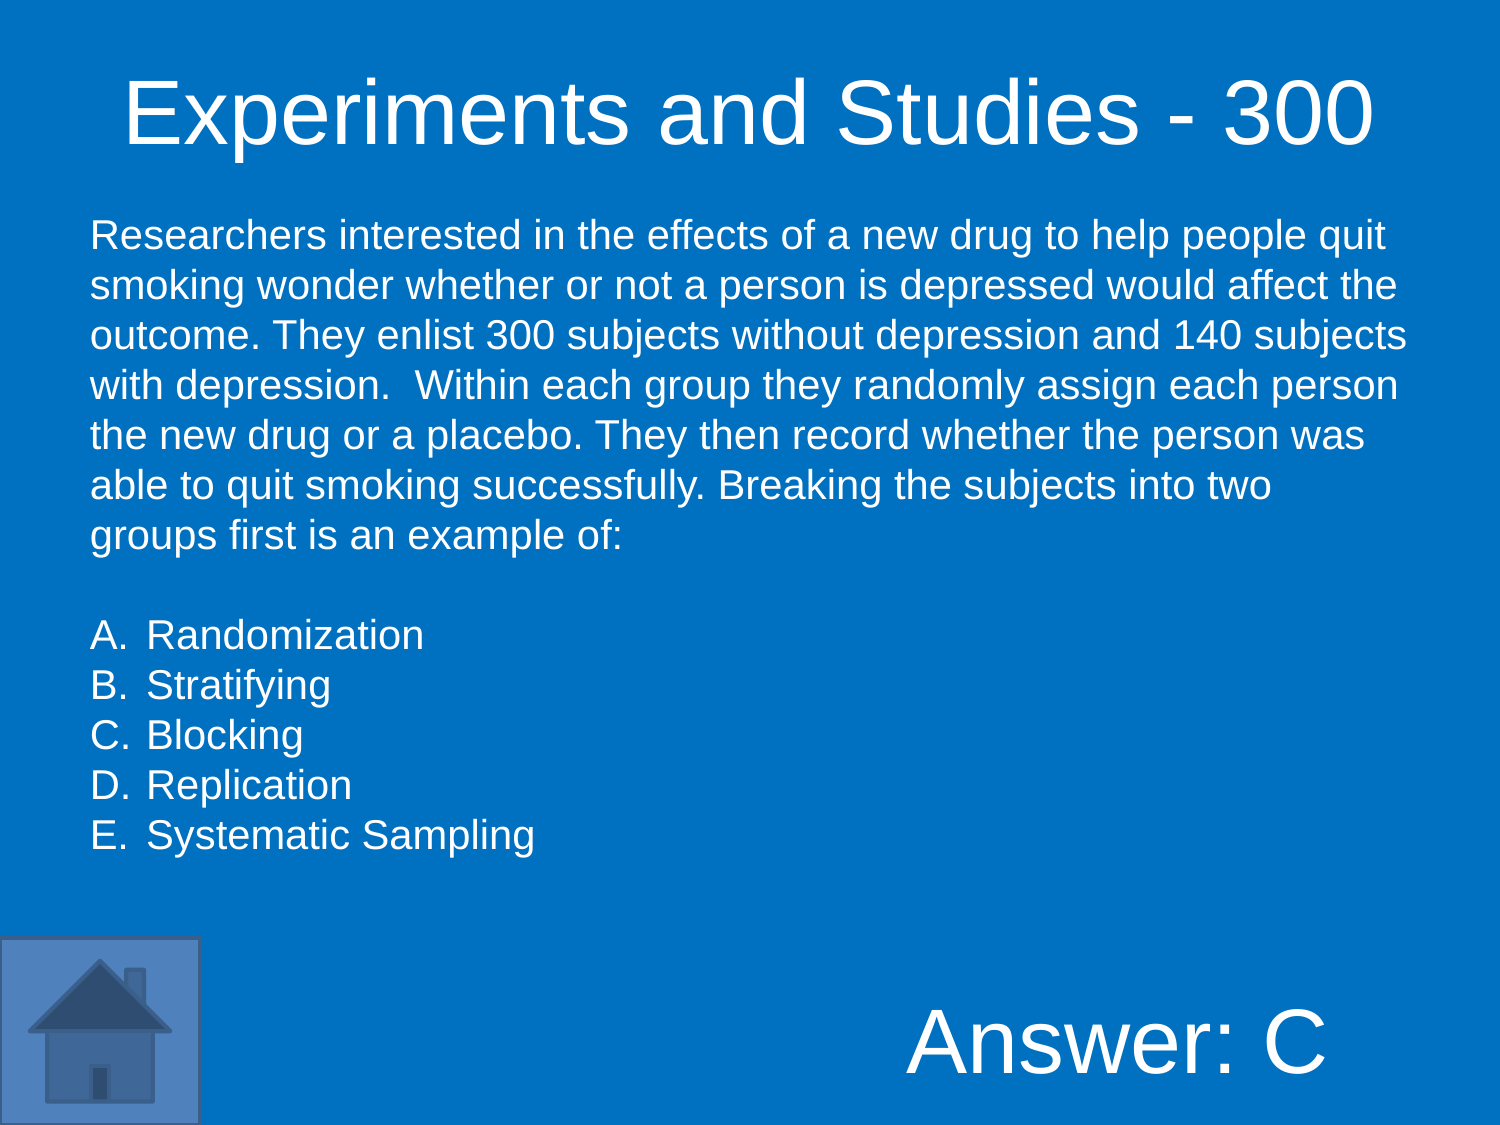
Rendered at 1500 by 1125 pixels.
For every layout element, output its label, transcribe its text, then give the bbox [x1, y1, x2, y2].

text_box Answer: C [891, 974, 1442, 1100]
text_box Researchers interested in the effects of a new drug to help people quit smoking wonder whether or not a person is depressed would affect the outcome. They enlist 300 subjects without depression and 140 subjects with depression. Within each group they randomly assign each person the new drug or a placebo. They then record whether the person was able to quit smoking successfully. Breaking the subjects into two groups first is an example of: Randomization Stratifying Blocking Replication Systematic Sampling [74, 200, 1425, 1039]
text_box [0, 935, 202, 1125]
text_box Experiments and Studies - 300 [74, 45, 1425, 200]
